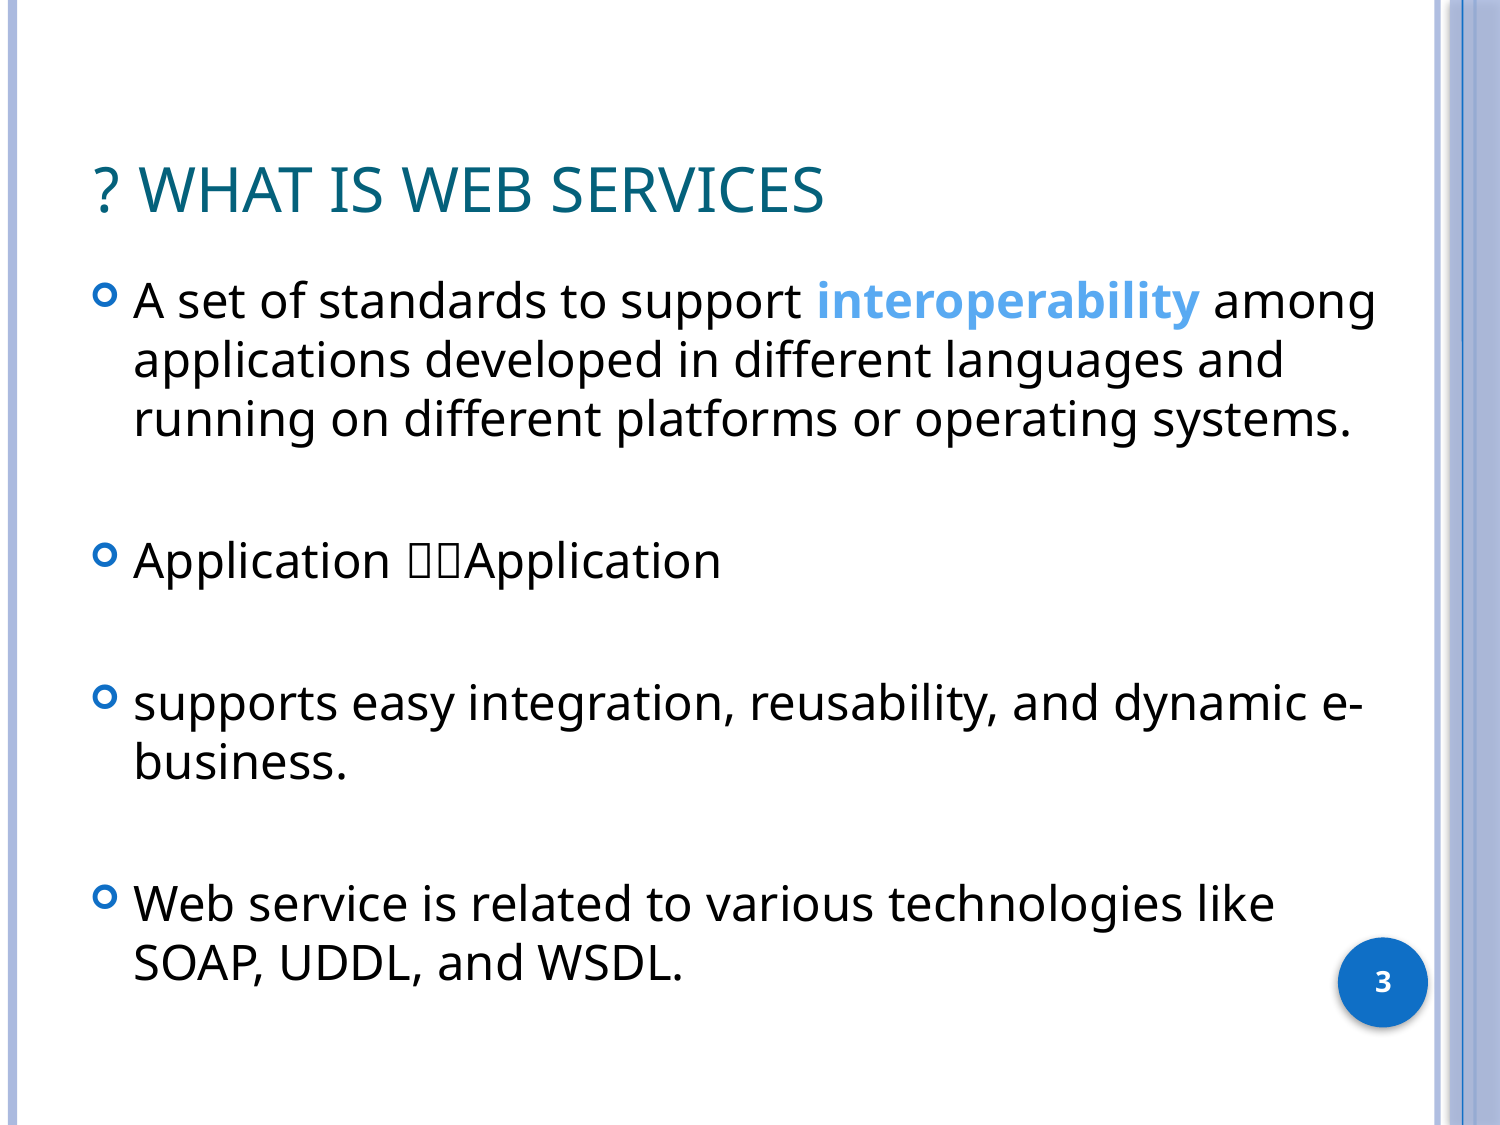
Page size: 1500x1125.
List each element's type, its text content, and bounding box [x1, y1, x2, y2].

list A set of standards to support interoperability among applications developed in different languages and running on different platforms or operating systems. Application Application supports easy integration, reusability, and dynamic e-business. Web service is related to various technologies like SOAP, UDDL, and WSDL. [75, 262, 1400, 1062]
title What is web services ? [75, 45, 1300, 233]
slide_number 3 [1333, 940, 1434, 1027]
